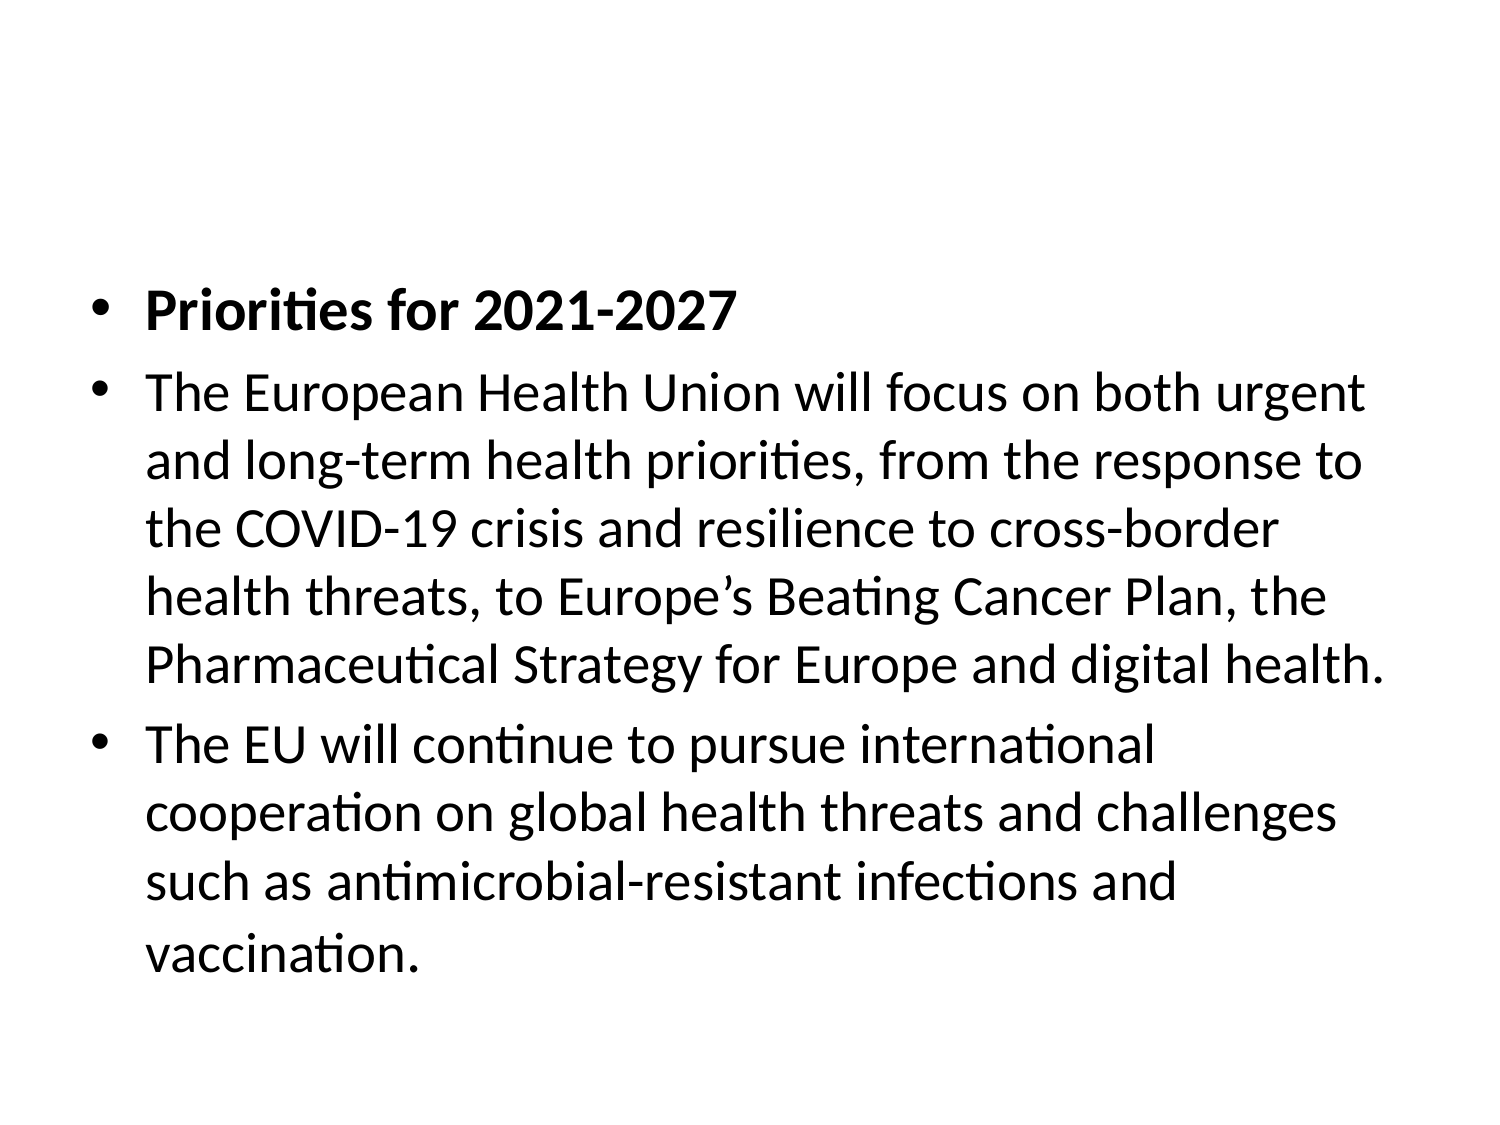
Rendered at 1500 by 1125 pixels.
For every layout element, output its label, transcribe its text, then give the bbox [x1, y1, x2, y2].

list Priorities for 2021-2027 The European Health Union will focus on both urgent and long-term health priorities, from the response to the COVID-19 crisis and resilience to cross-border health threats, to Europe’s Beating Cancer Plan, the Pharmaceutical Strategy for Europe and digital health. The EU will continue to pursue international cooperation on global health threats and challenges such as antimicrobial-resistant infections and vaccination. [75, 262, 1425, 1005]
